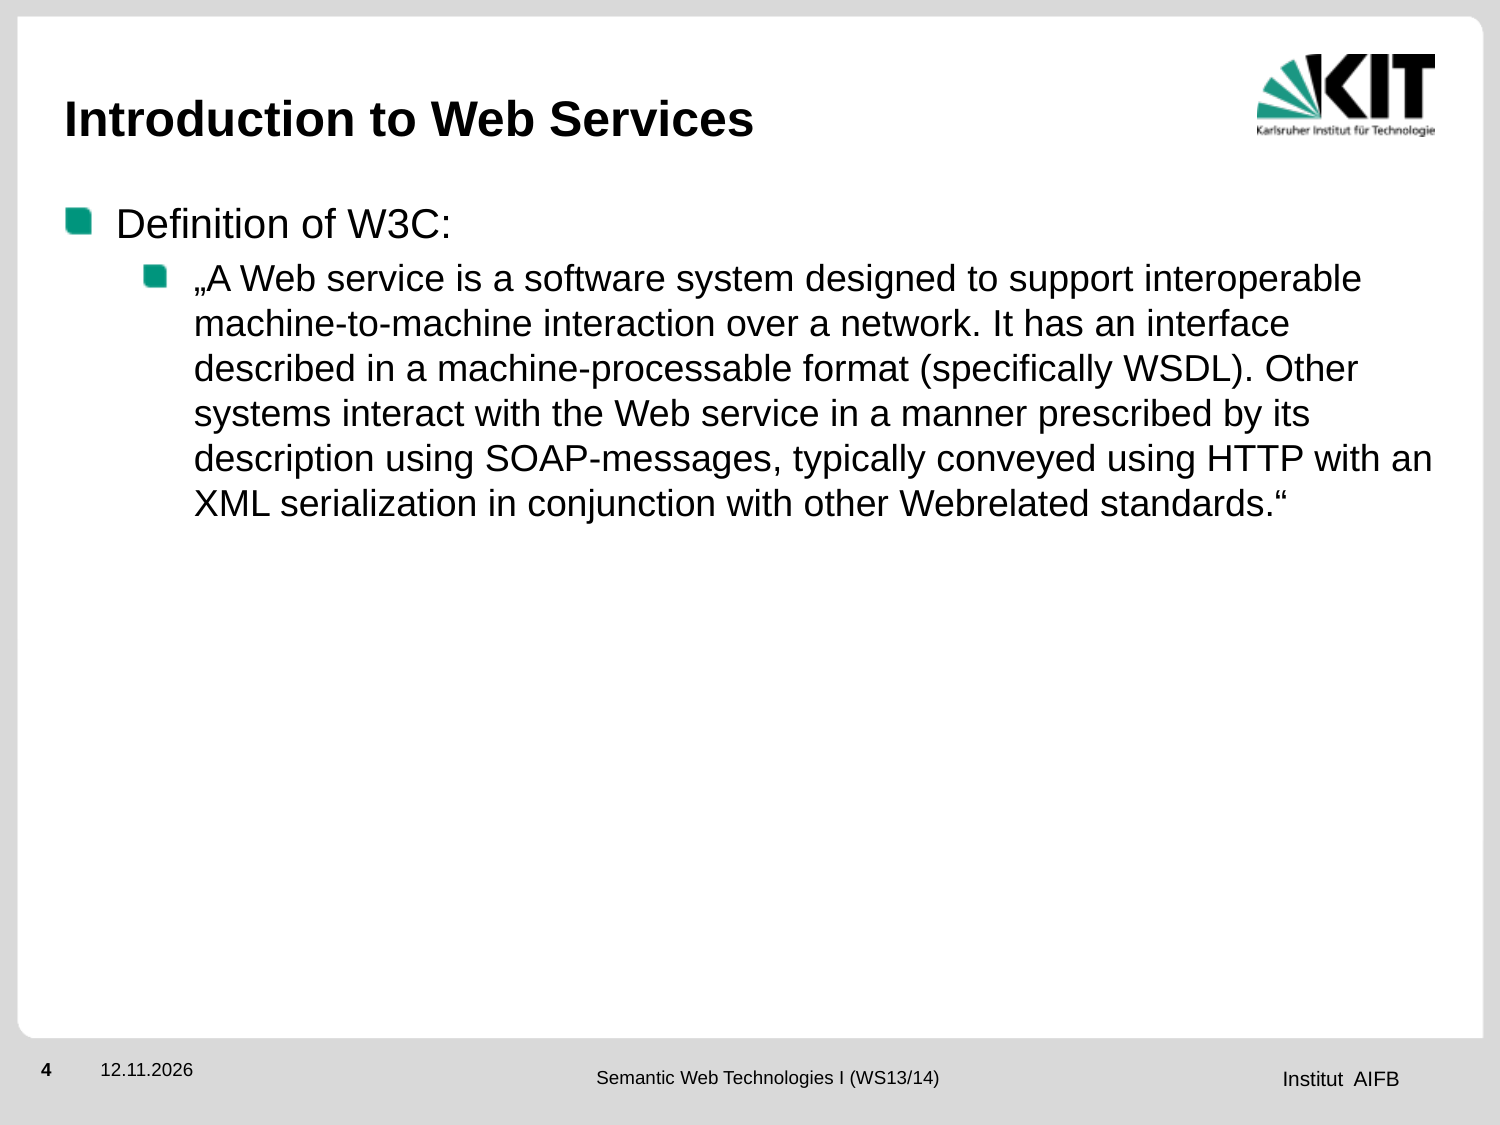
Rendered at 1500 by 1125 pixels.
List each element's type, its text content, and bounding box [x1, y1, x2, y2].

title Introduction to Web Services [64, 54, 1198, 147]
picture [0, 0, 1500, 1125]
list Definition of W3C: „A Web service is a software system designed to support interoperable machine-to-machine interaction over a network. It has an interface described in a machine-processable format (specifically WSDL). Other systems interact with the Web service in a manner prescribed by its description using SOAP-messages, typically conveyed using HTTP with an XML serialization in conjunction with other Webrelated standards.“ [64, 196, 1436, 1000]
